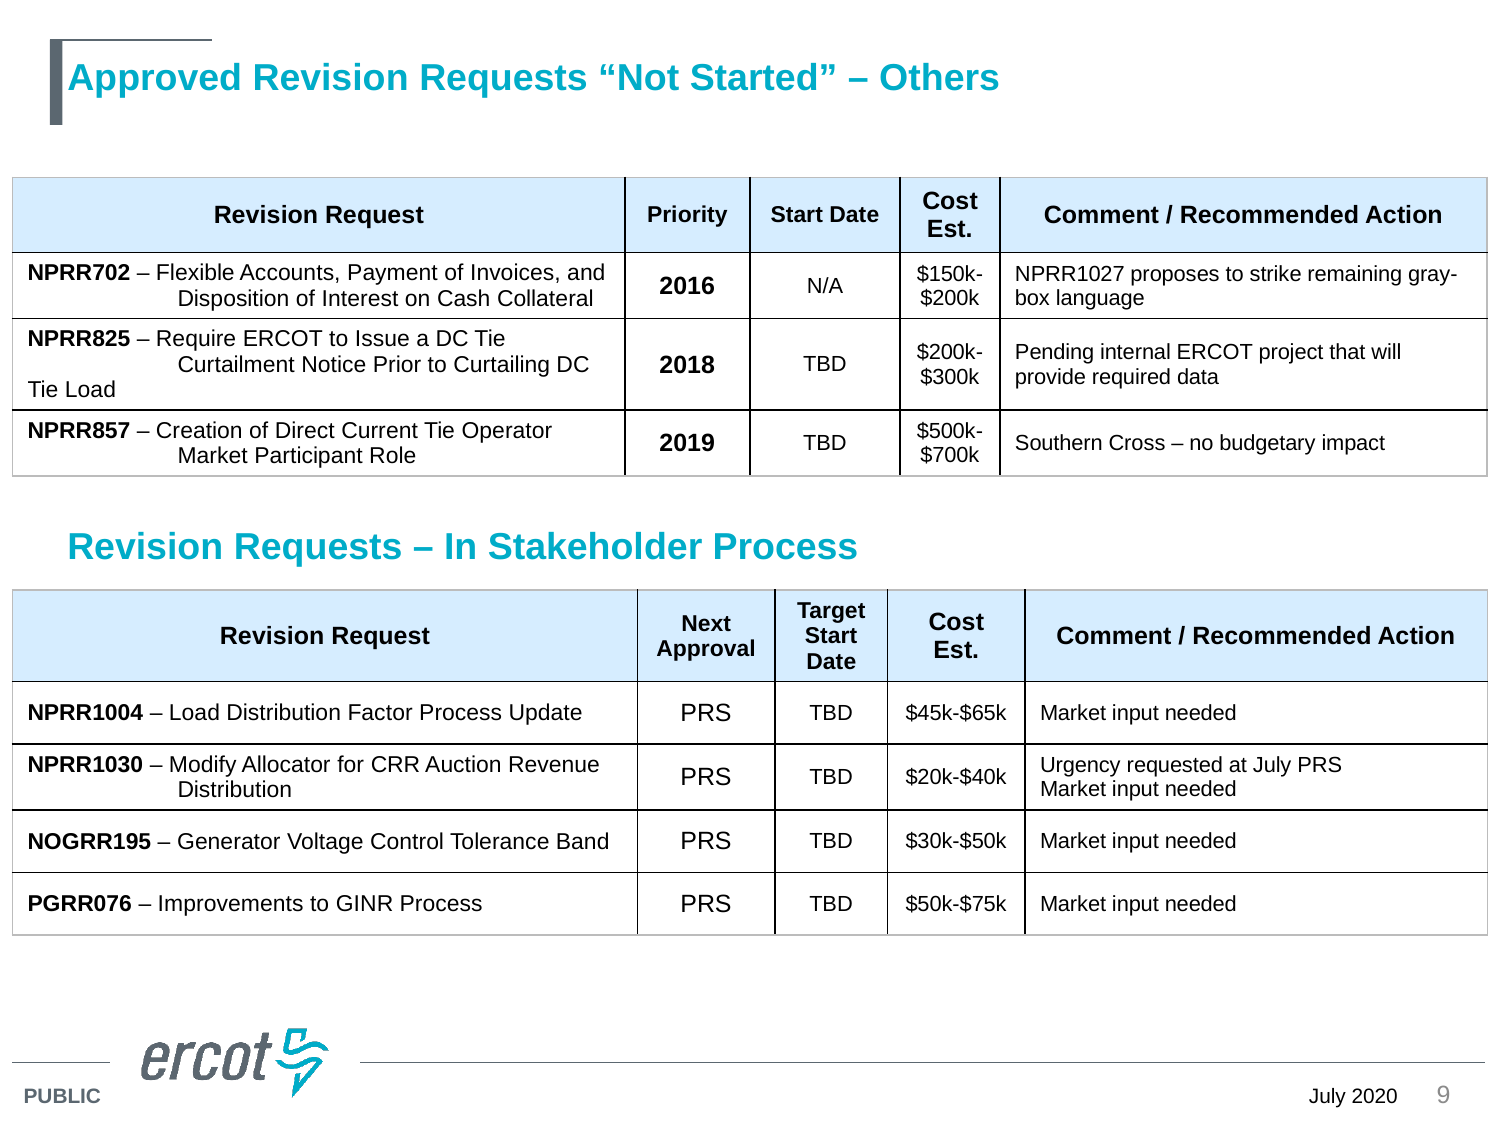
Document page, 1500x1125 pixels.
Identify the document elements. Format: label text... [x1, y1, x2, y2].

table_cell 2016 [626, 253, 749, 318]
table_cell TBD [776, 682, 887, 743]
slide_number 9 [1412, 1076, 1475, 1112]
table_cell $50k-$75k [888, 873, 1024, 934]
table_cell Urgency requested at July PRS Market input needed [1026, 745, 1487, 809]
table_cell PRS [638, 873, 774, 934]
table_cell TBD [751, 411, 899, 475]
table_header Priority [626, 178, 749, 252]
table_cell PRS [638, 682, 774, 743]
table_cell NPRR1030 – Modify Allocator for CRR Auction Revenue Distribution [13, 745, 637, 809]
table_cell $150k-$200k [901, 253, 999, 318]
table_cell 2019 [626, 411, 749, 475]
table_header Target Start Date [776, 591, 887, 681]
title Approved Revision Requests “Not Started” – Others [52, 45, 1313, 119]
table_cell NPRR825 – Require ERCOT to Issue a DC Tie Curtailment Notice Prior to Curtailing DC Tie Load [13, 319, 624, 409]
table_cell NPRR702 – Flexible Accounts, Payment of Invoices, and Disposition of Interest on Cash Collateral [13, 253, 624, 318]
table_cell Southern Cross – no budgetary impact [1001, 411, 1486, 475]
table_cell Pending internal ERCOT project that will provide required data [1001, 319, 1486, 409]
table_header Revision Request [13, 178, 624, 252]
table_cell Market input needed [1026, 682, 1487, 743]
table_cell Market input needed [1026, 873, 1487, 934]
table_header Cost Est. [901, 178, 999, 252]
table_cell TBD [776, 811, 887, 872]
table_cell NPRR1004 – Load Distribution Factor Process Update [13, 682, 637, 743]
table_header Comment / Recommended Action [1001, 178, 1486, 252]
table_cell TBD [776, 745, 887, 809]
table_header Start Date [751, 178, 899, 252]
table_cell NPRR857 – Creation of Direct Current Tie Operator Market Participant Role [13, 411, 624, 475]
table_cell $200k-$300k [901, 319, 999, 409]
table_cell TBD [751, 319, 899, 409]
table_cell Market input needed [1026, 811, 1487, 872]
table_header Comment / Recommended Action [1026, 591, 1487, 681]
table_header Cost Est. [888, 591, 1024, 681]
table_cell $500k-$700k [901, 411, 999, 475]
table_cell $20k-$40k [888, 745, 1024, 809]
text_box Revision Requests – In Stakeholder Process [52, 514, 1300, 588]
picture [137, 1024, 332, 1100]
table_cell $30k-$50k [888, 811, 1024, 872]
table_cell NPRR1027 proposes to strike remaining gray-box language [1001, 253, 1486, 318]
table_cell PRS [638, 811, 774, 872]
table_cell PGRR076 – Improvements to GINR Process [13, 873, 637, 934]
table_cell 2018 [626, 319, 749, 409]
table_header Next Approval [638, 591, 774, 681]
table_cell N/A [751, 253, 899, 318]
table_cell PRS [638, 745, 774, 809]
table_cell NOGRR195 – Generator Voltage Control Tolerance Band [13, 811, 637, 872]
table_cell $45k-$65k [888, 682, 1024, 743]
table_cell TBD [776, 873, 887, 934]
table_header Revision Request [13, 591, 637, 681]
